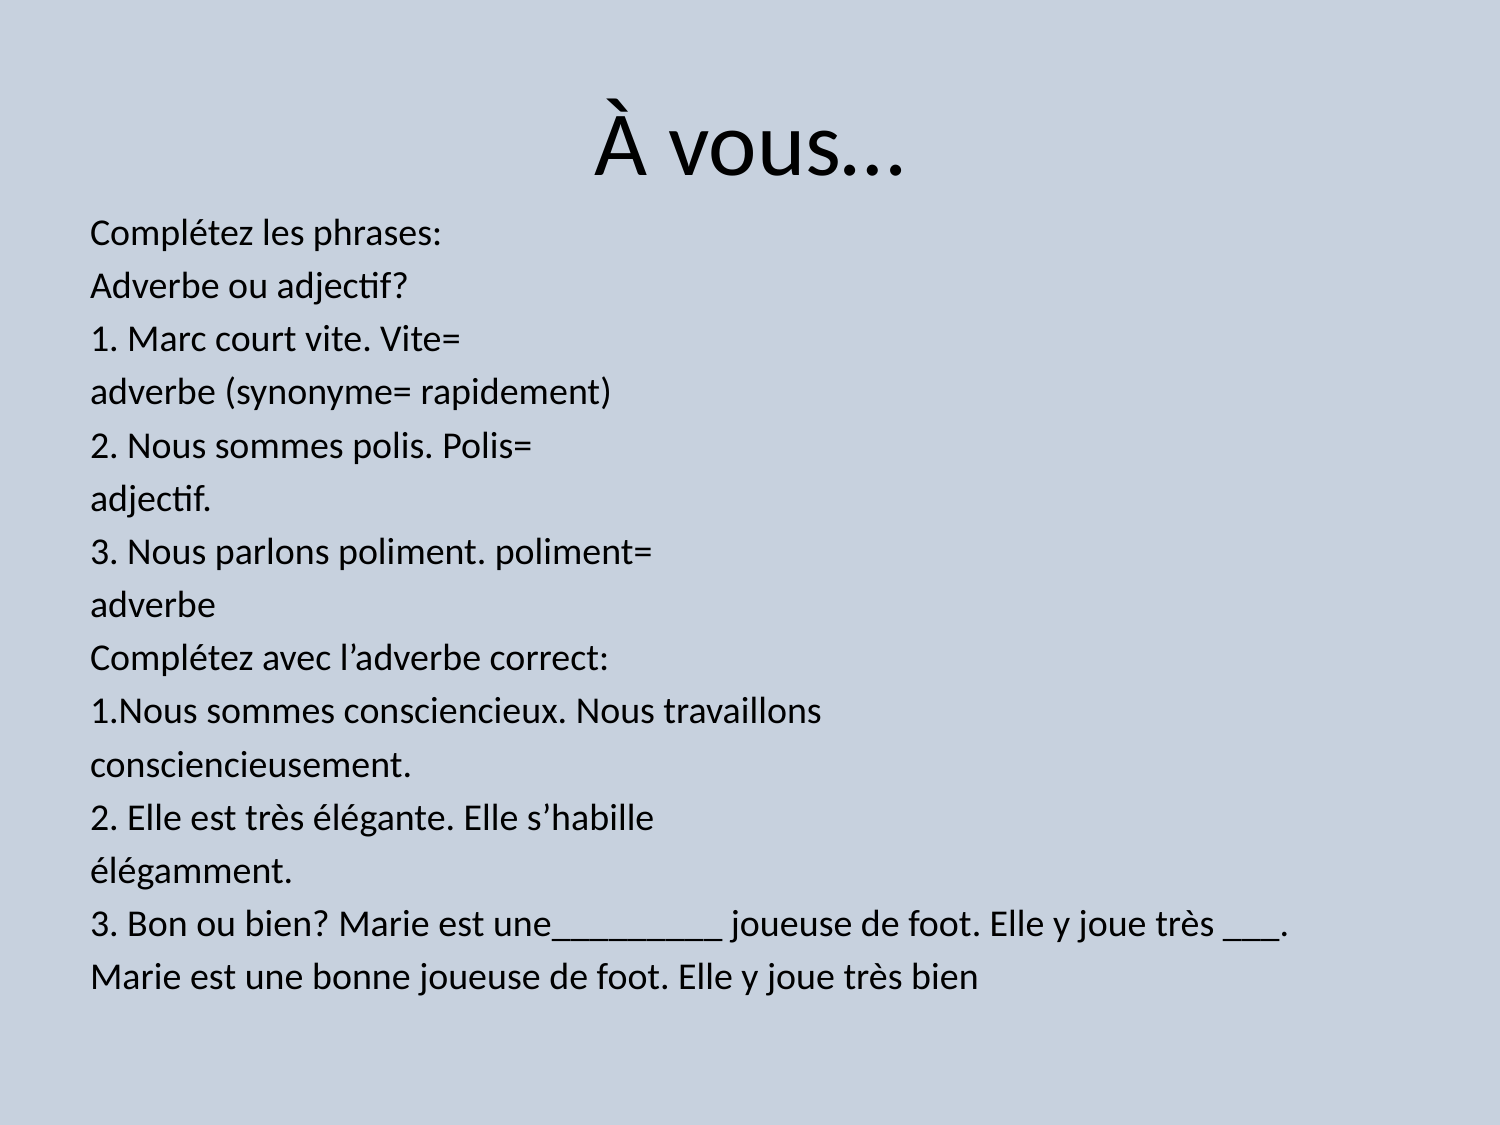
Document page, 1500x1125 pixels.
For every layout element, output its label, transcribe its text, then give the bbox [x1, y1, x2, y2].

title À vous… [75, 45, 1425, 200]
list Complétez les phrases: Adverbe ou adjectif? 1. Marc court vite. Vite= adverbe (synonyme= rapidement) 2. Nous sommes polis. Polis= adjectif. 3. Nous parlons poliment. poliment= adverbe Complétez avec l’adverbe correct: 1.Nous sommes consciencieux. Nous travaillons consciencieusement. 2. Elle est très élégante. Elle s’habille élégamment. 3. Bon ou bien? Marie est une_________ joueuse de foot. Elle y joue très ___. Marie est une bonne joueuse de foot. Elle y joue très bien [75, 200, 1425, 1005]
